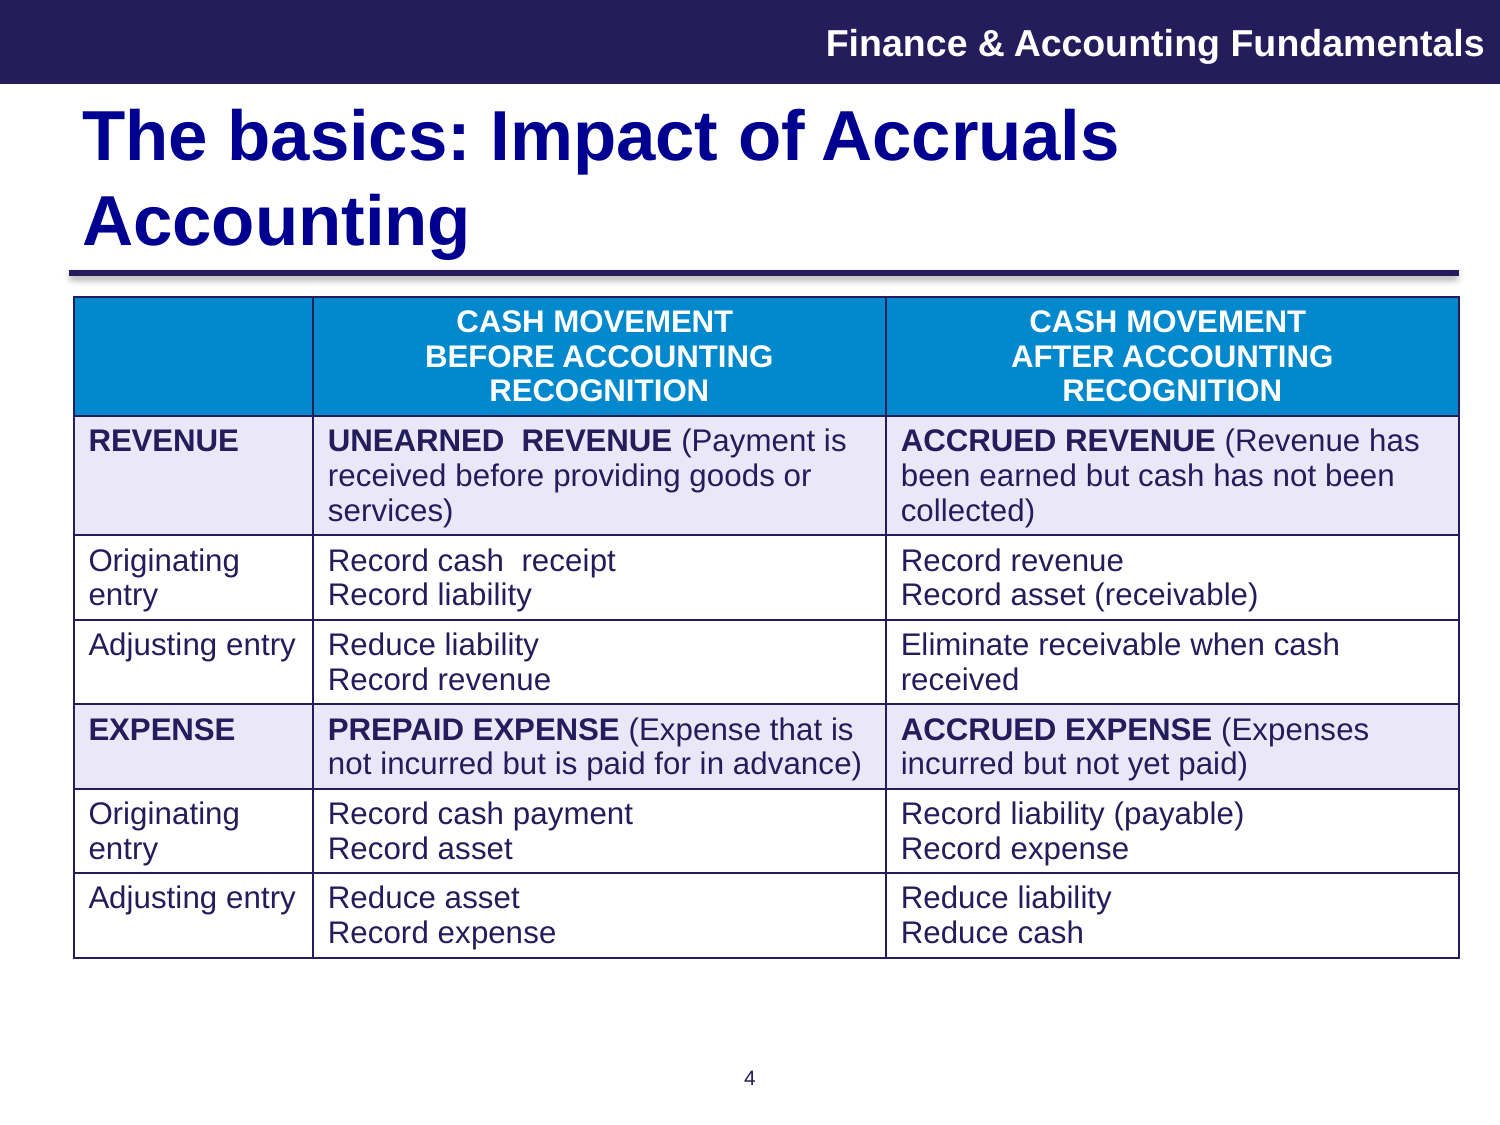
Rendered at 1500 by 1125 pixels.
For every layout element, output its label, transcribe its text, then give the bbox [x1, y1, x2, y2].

table_cell Record cash receipt Record liability [314, 536, 885, 619]
table_cell Reduce liability Record revenue [314, 621, 885, 703]
table_cell ACCRUED REVENUE (Revenue has been earned but cash has not been collected) [887, 417, 1458, 534]
table_cell Reduce asset Record expense [314, 874, 885, 957]
slide_number 4 [714, 1057, 786, 1118]
table_cell Record cash payment Record asset [314, 790, 885, 872]
table_cell ACCRUED EXPENSE (Expenses incurred but not yet paid) [887, 705, 1458, 788]
table_cell Record liability (payable) Record expense [887, 790, 1458, 872]
table_cell Reduce liability Reduce cash [887, 874, 1458, 957]
title The basics: Impact of Accruals Accounting [67, 91, 1453, 268]
table_cell Originating entry [75, 536, 312, 619]
table_cell EXPENSE [75, 705, 312, 788]
table_cell Eliminate receivable when cash received [887, 621, 1458, 703]
table_cell Adjusting entry [75, 874, 312, 957]
table_cell REVENUE [75, 417, 312, 534]
table_cell Adjusting entry [75, 621, 312, 703]
table_cell UNEARNED REVENUE (Payment is received before providing goods or services) [314, 417, 885, 534]
table_cell Record revenue Record asset (receivable) [887, 536, 1458, 619]
table_header CASH MOVEMENT AFTER ACCOUNTING RECOGNITION [887, 298, 1458, 415]
table_cell PREPAID EXPENSE (Expense that is not incurred but is paid for in advance) [314, 705, 885, 788]
table_header [75, 298, 312, 415]
table_cell Originating entry [75, 790, 312, 872]
table_header CASH MOVEMENT BEFORE ACCOUNTING RECOGNITION [314, 298, 885, 415]
